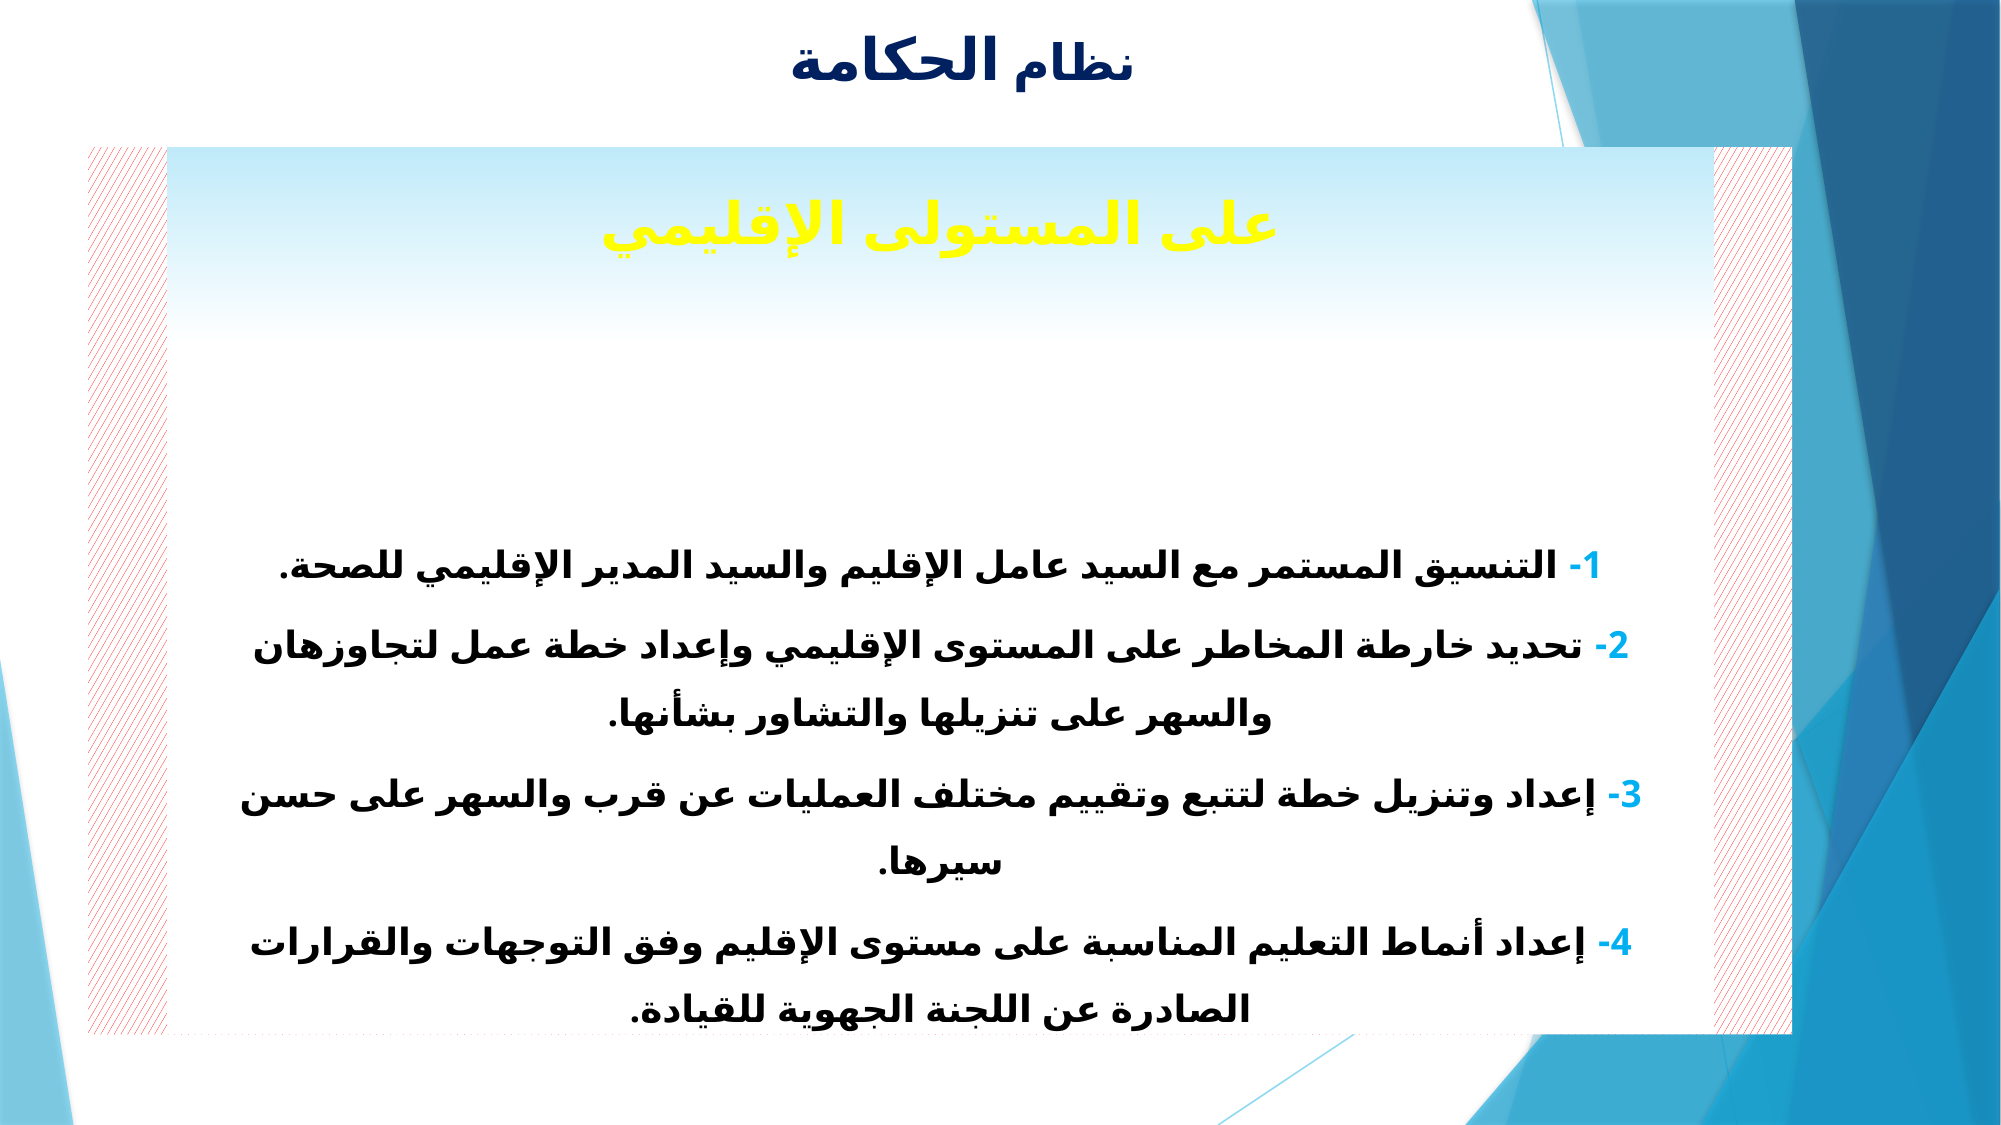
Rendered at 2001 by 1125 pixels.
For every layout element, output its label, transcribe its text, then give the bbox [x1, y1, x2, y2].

title نظام الحكامة [258, 14, 1669, 122]
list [87, 146, 1793, 1036]
